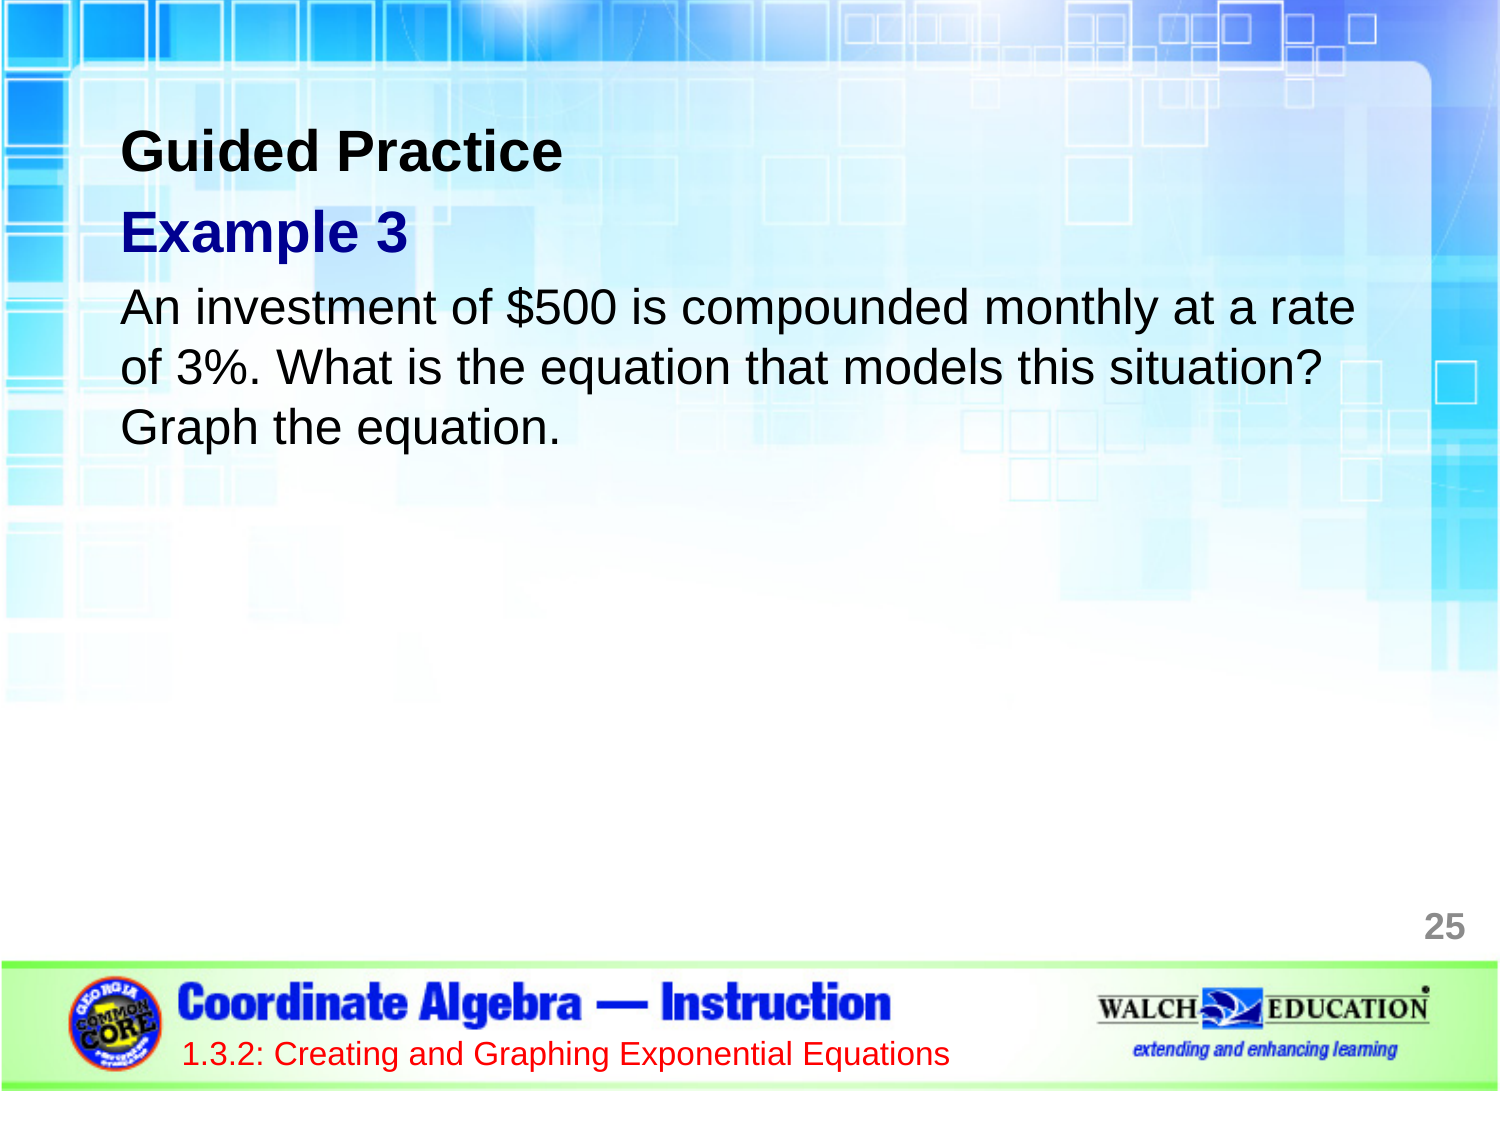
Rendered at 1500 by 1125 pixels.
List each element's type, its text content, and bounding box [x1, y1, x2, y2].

slide_number 25 [1361, 901, 1481, 949]
picture [1, 0, 1500, 1091]
list 1.3.2: Creating and Graphing Exponential Equations [166, 1024, 1074, 1069]
subtitle Guided Practice Example 3 An investment of $500 is compounded monthly at a rate of 3%. What is the equation that models this situation? Graph the equation. [105, 105, 1394, 925]
